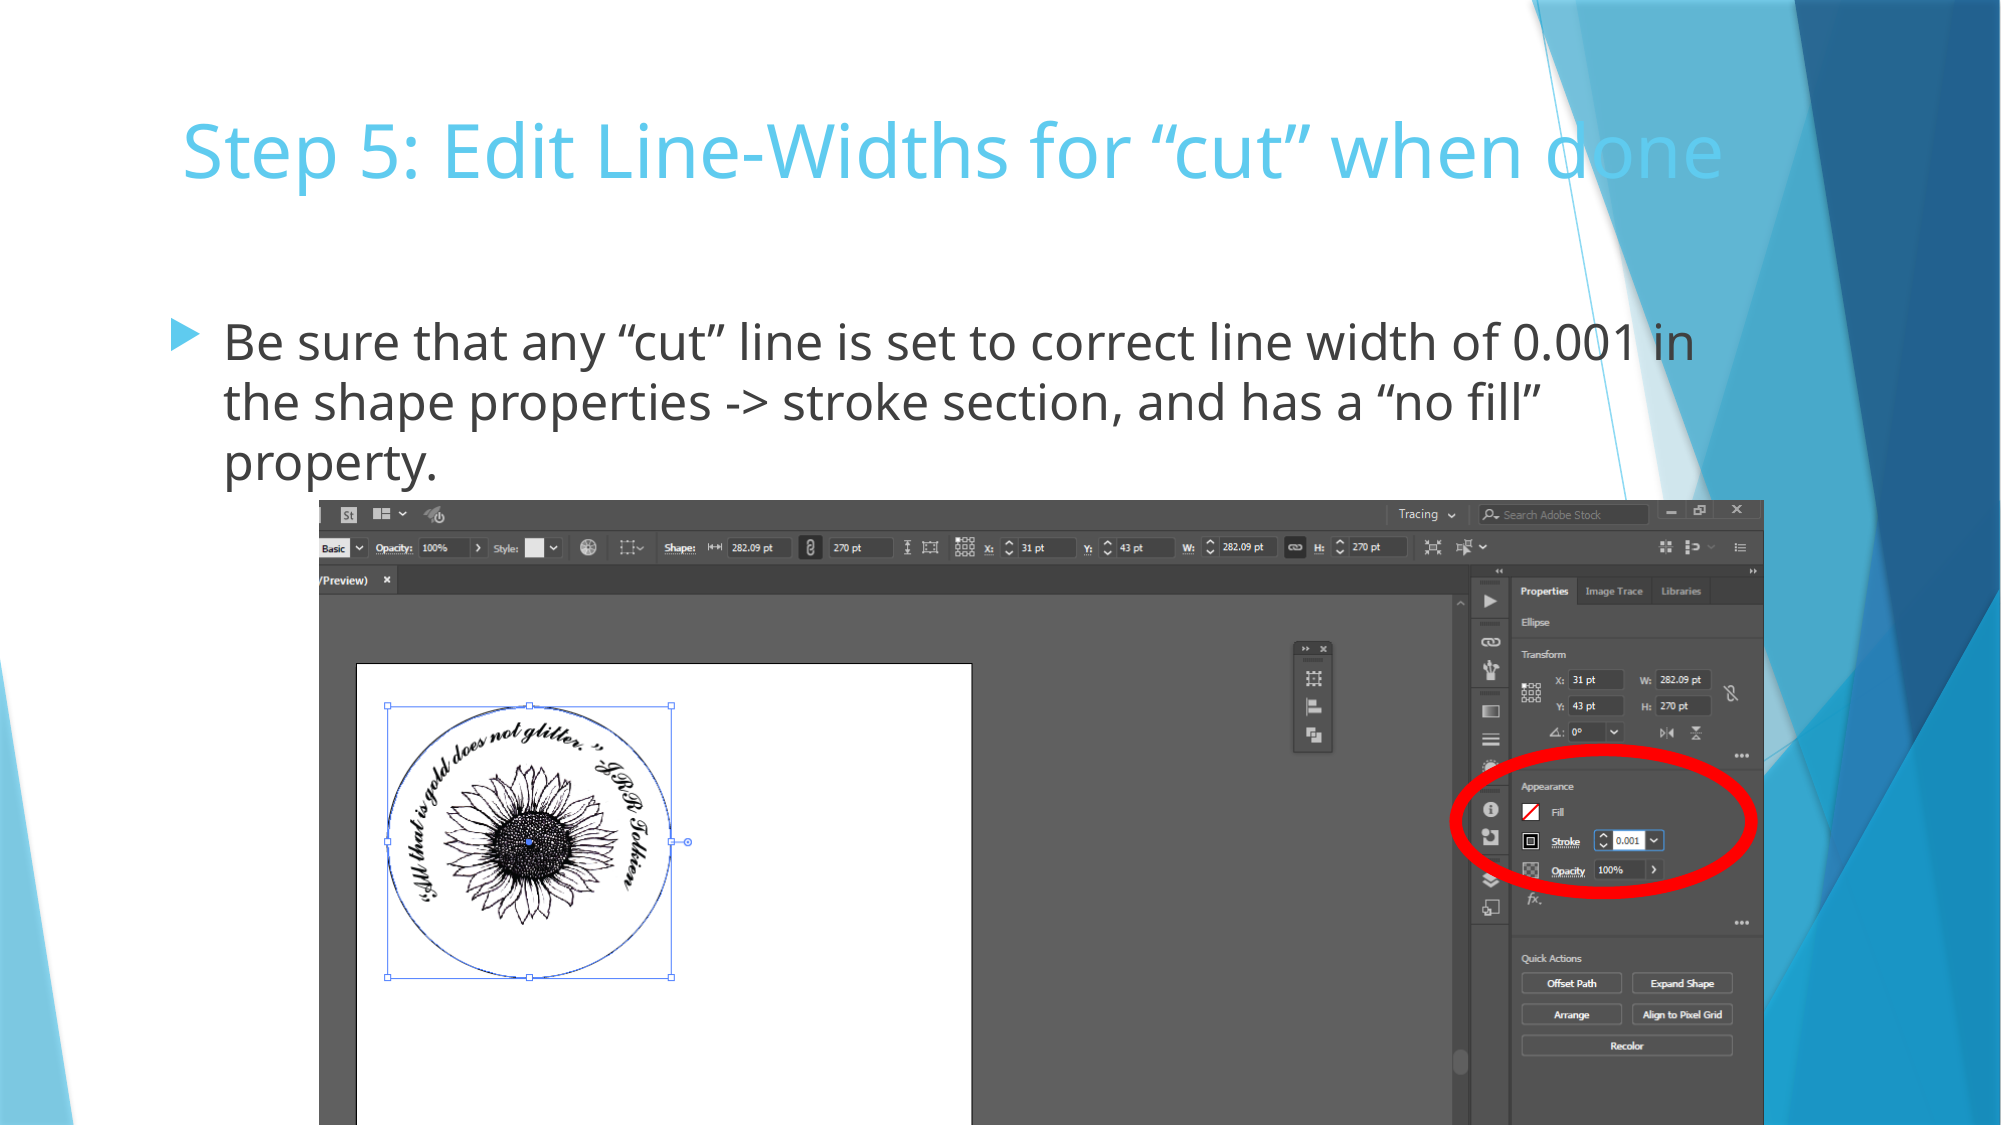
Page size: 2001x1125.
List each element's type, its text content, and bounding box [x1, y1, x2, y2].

title Step 5: Edit Line-Widths for “cut” when done [168, 96, 1860, 342]
list Be sure that any “cut” line is set to correct line width of 0.001 in the shape properties -> stroke section, and has a “no fill” property. [152, 302, 1752, 963]
picture [318, 499, 1765, 1125]
